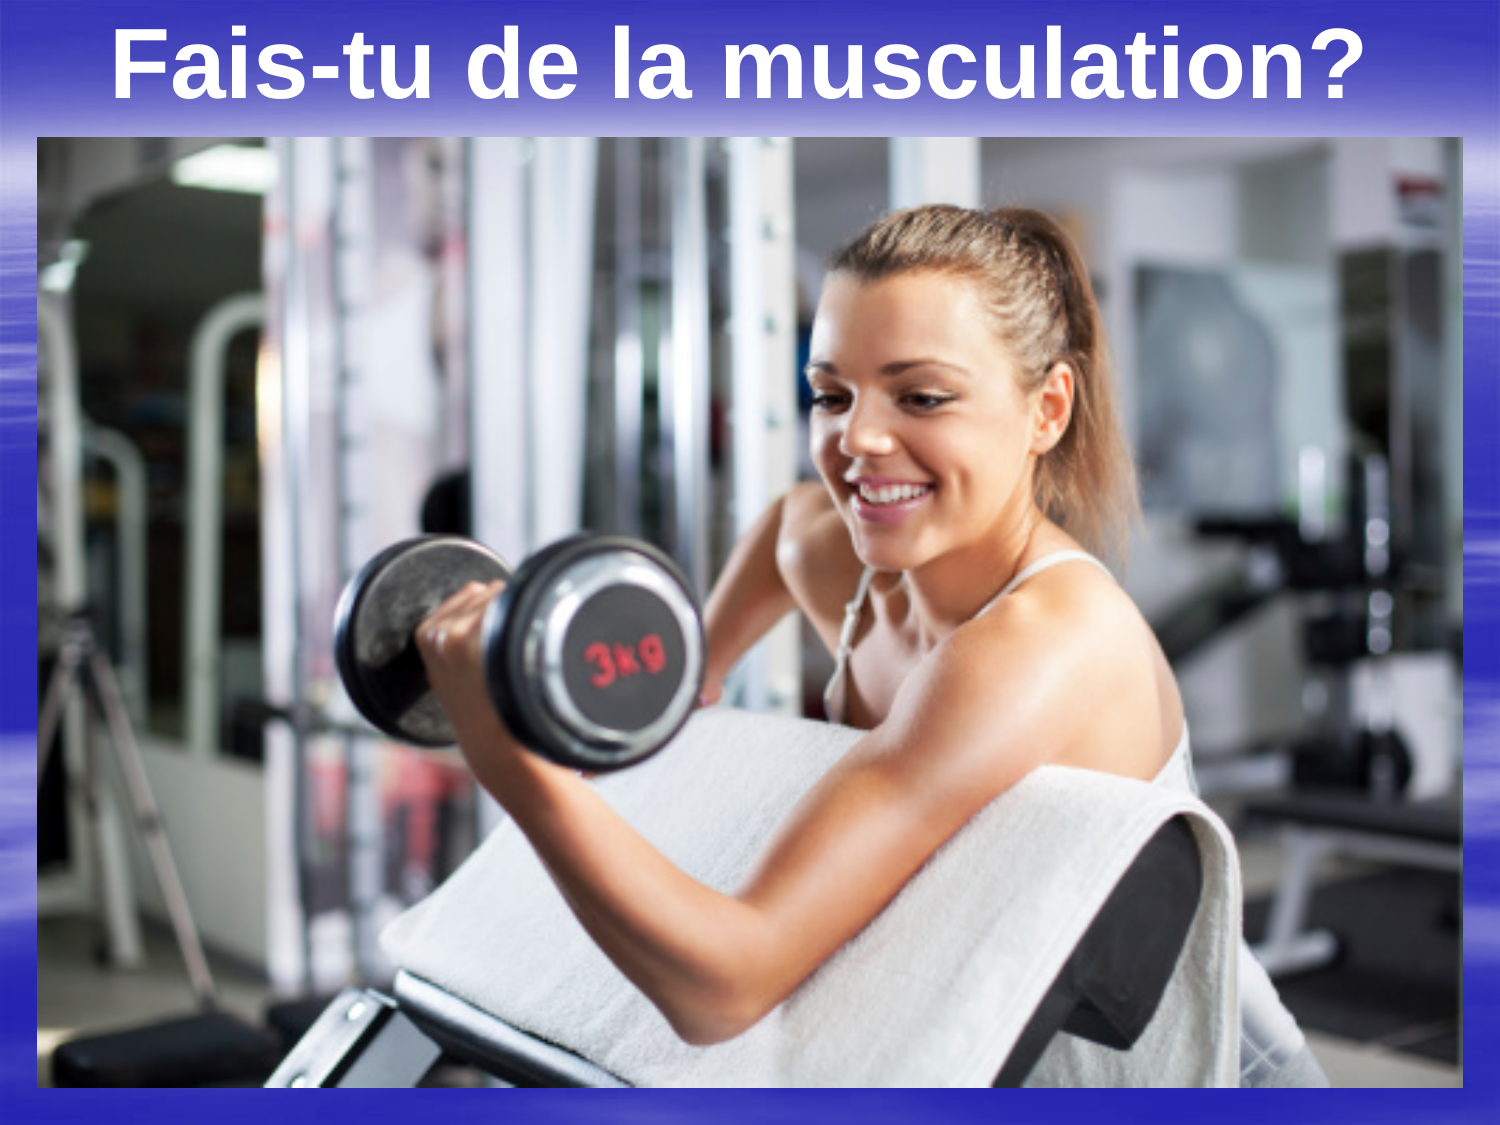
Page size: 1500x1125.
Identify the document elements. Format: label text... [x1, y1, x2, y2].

title Fais-tu de la musculation? [41, 0, 1438, 136]
picture [37, 137, 1463, 1088]
